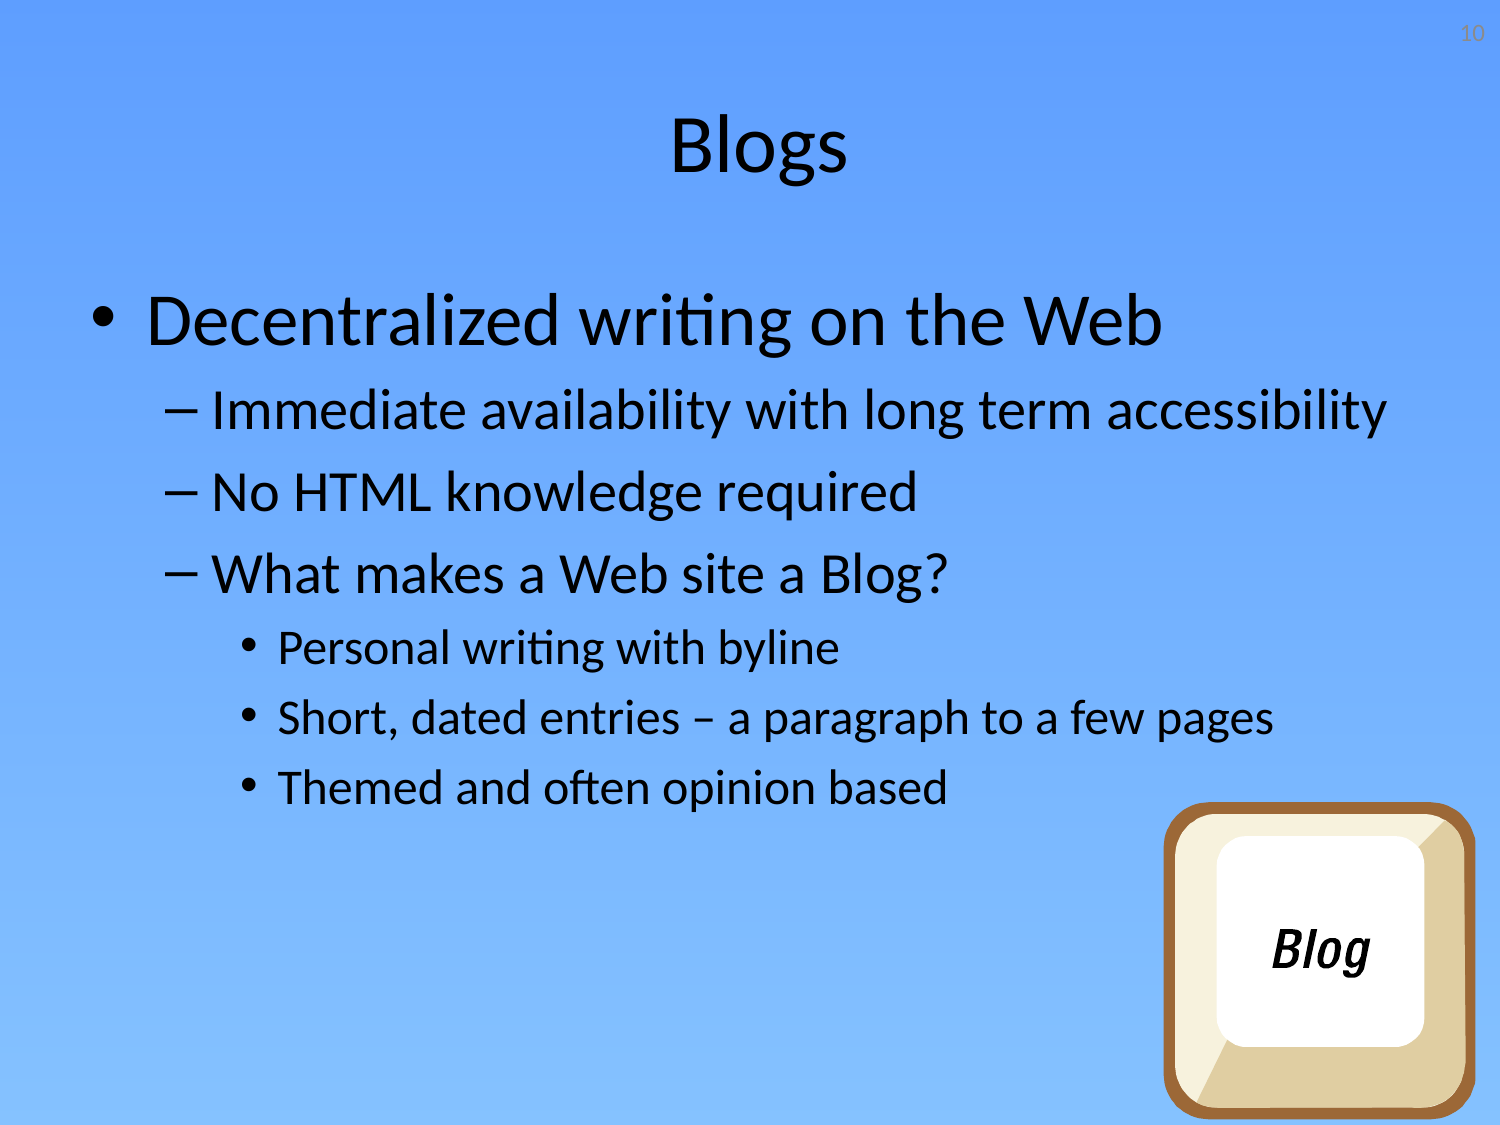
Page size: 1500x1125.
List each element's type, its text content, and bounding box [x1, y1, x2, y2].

list Decentralized writing on the Web Immediate availability with long term accessibility No HTML knowledge required What makes a Web site a Blog? Personal writing with byline Short, dated entries – a paragraph to a few pages Themed and often opinion based [74, 262, 1426, 1006]
picture [1162, 800, 1477, 1121]
title Blogs [74, 44, 1426, 233]
slide_number 10 [1400, 0, 1500, 63]
